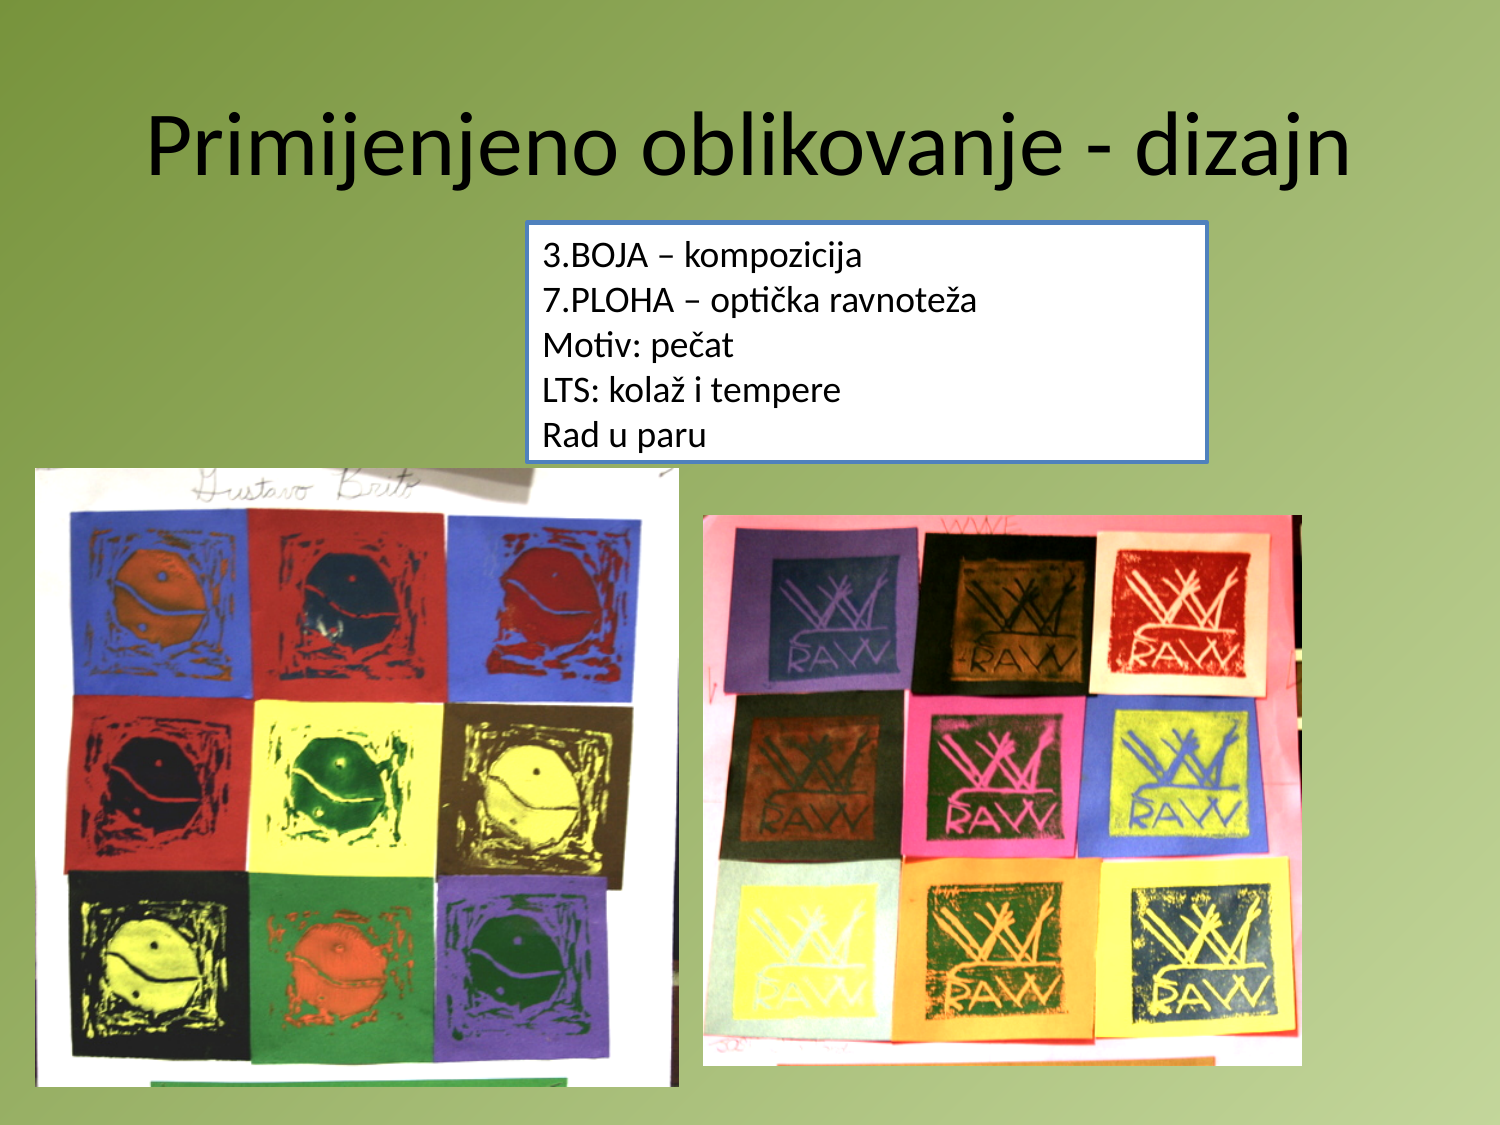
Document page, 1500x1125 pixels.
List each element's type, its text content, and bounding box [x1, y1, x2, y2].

text_box 3.BOJA – kompozicija 7.PLOHA – optička ravnoteža Motiv: pečat LTS: kolaž i tempere Rad u paru [525, 220, 1209, 464]
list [34, 468, 680, 1087]
title Primijenjeno oblikovanje - dizajn [74, 44, 1426, 233]
picture [702, 515, 1302, 1066]
